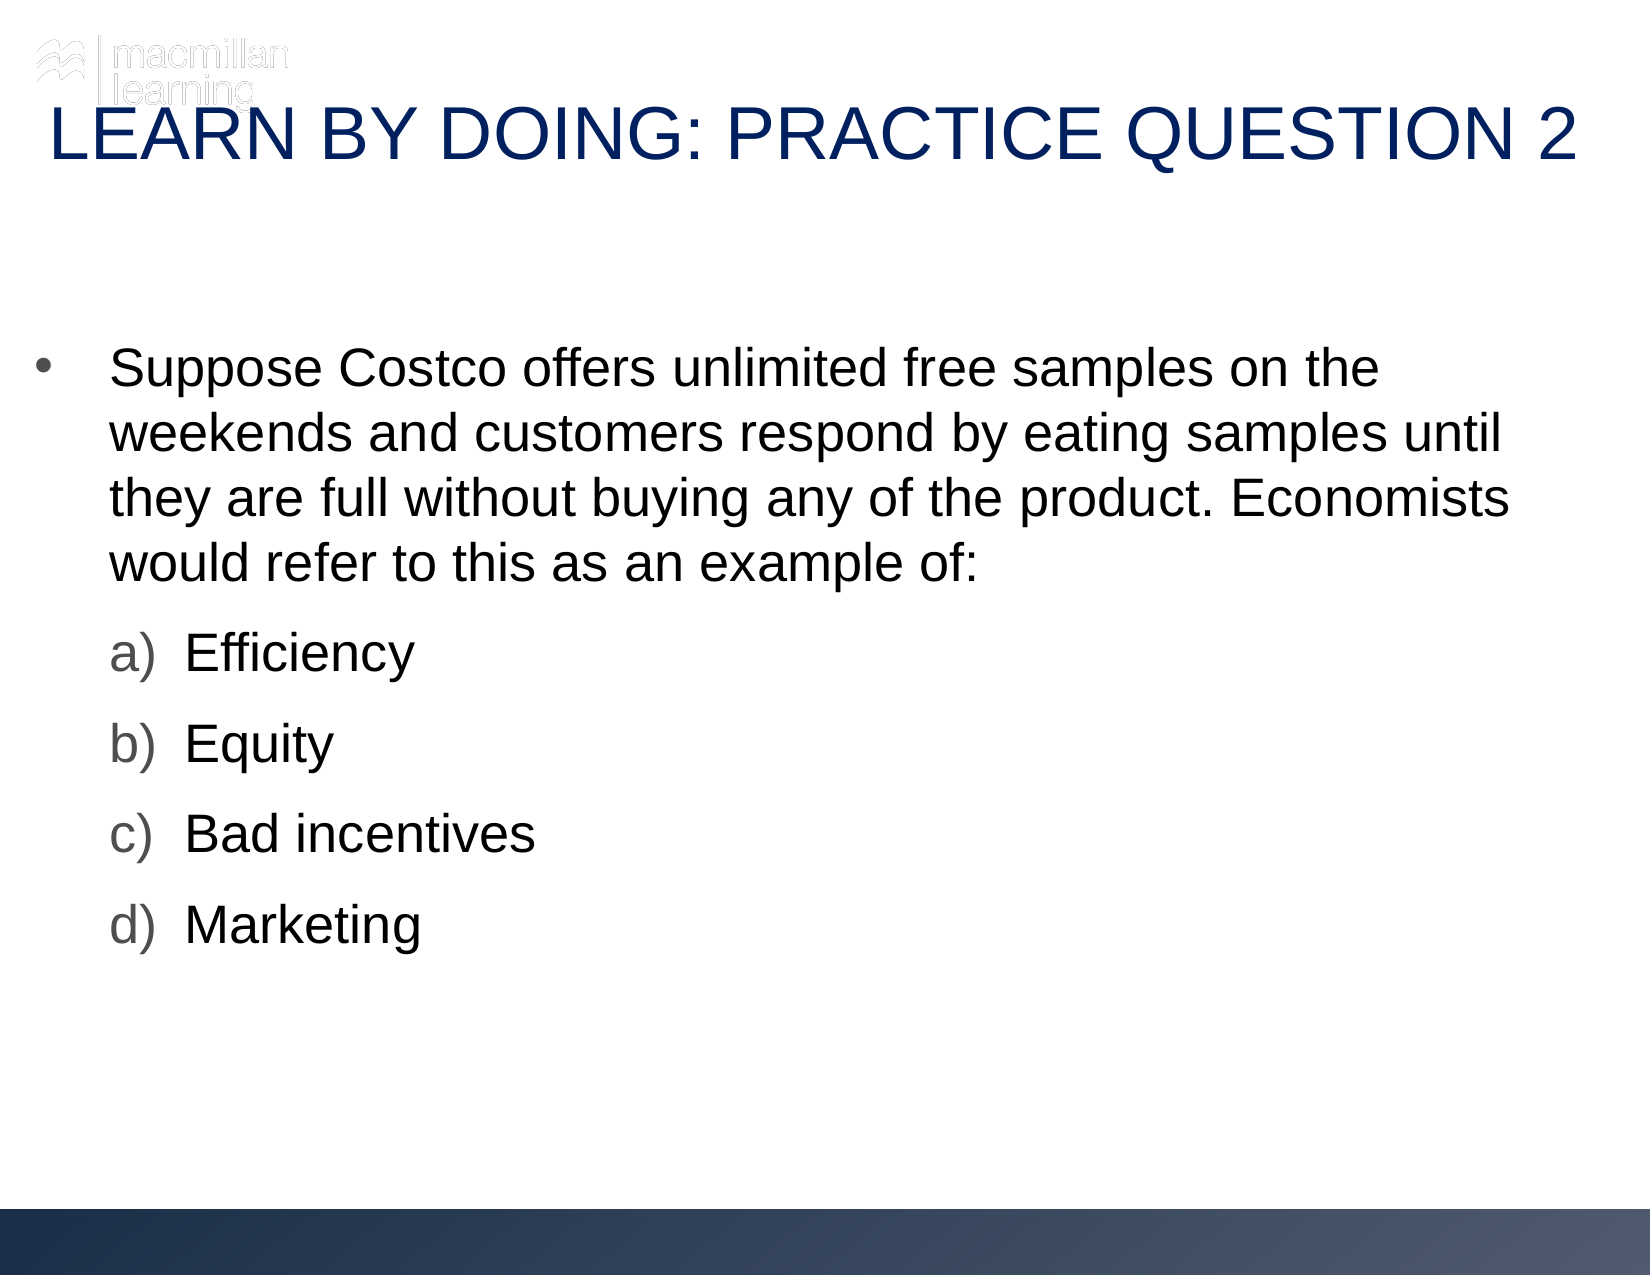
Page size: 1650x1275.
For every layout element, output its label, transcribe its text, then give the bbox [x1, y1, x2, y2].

list Suppose Costco offers unlimited free samples on the weekends and customers respond by eating samples until they are full without buying any of the product. Economists would refer to this as an example of: Efficiency Equity Bad incentives Marketing [19, 317, 1628, 1097]
picture [37, 35, 288, 62]
title LEARN BY DOING: PRACTICE QUESTION 2 [0, 62, 1650, 197]
